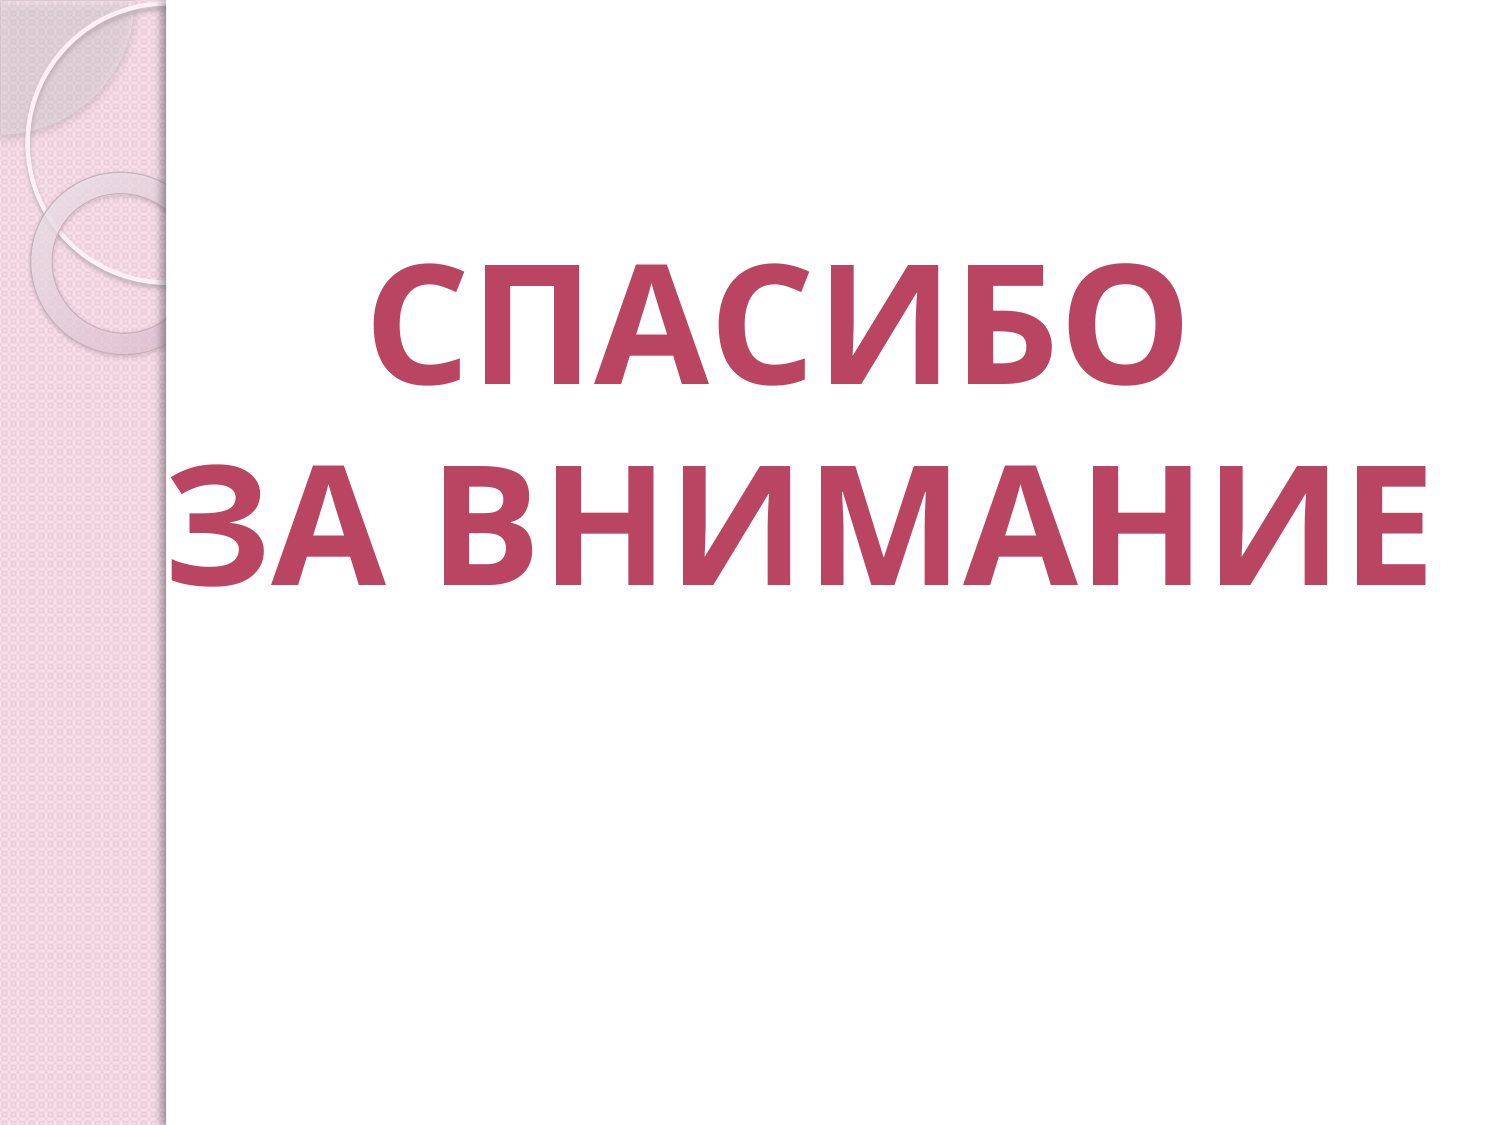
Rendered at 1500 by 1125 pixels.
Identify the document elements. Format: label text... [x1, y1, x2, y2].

text_box Спасибо за внимание [148, 210, 1452, 626]
